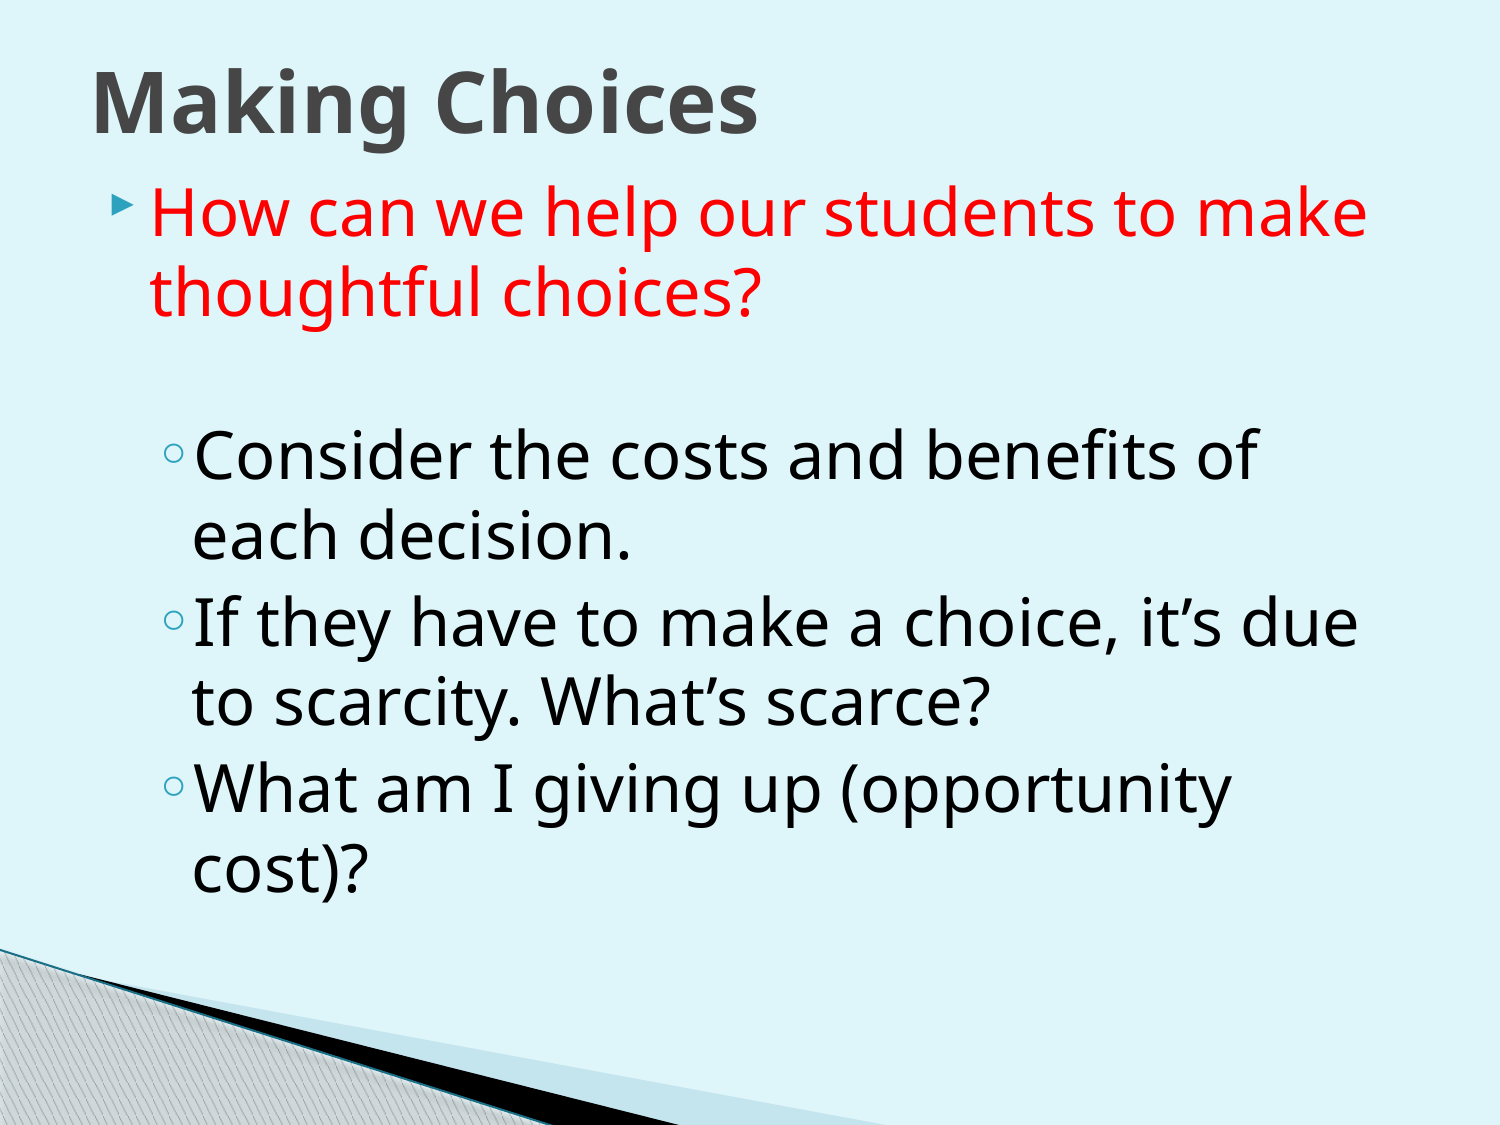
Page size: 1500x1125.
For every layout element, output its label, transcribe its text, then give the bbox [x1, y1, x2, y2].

title Making Choices [75, 6, 1425, 194]
list How can we help our students to make thoughtful choices? Consider the costs and benefits of each decision. If they have to make a choice, it’s due to scarcity. What’s scarce? What am I giving up (opportunity cost)? [75, 194, 1425, 905]
